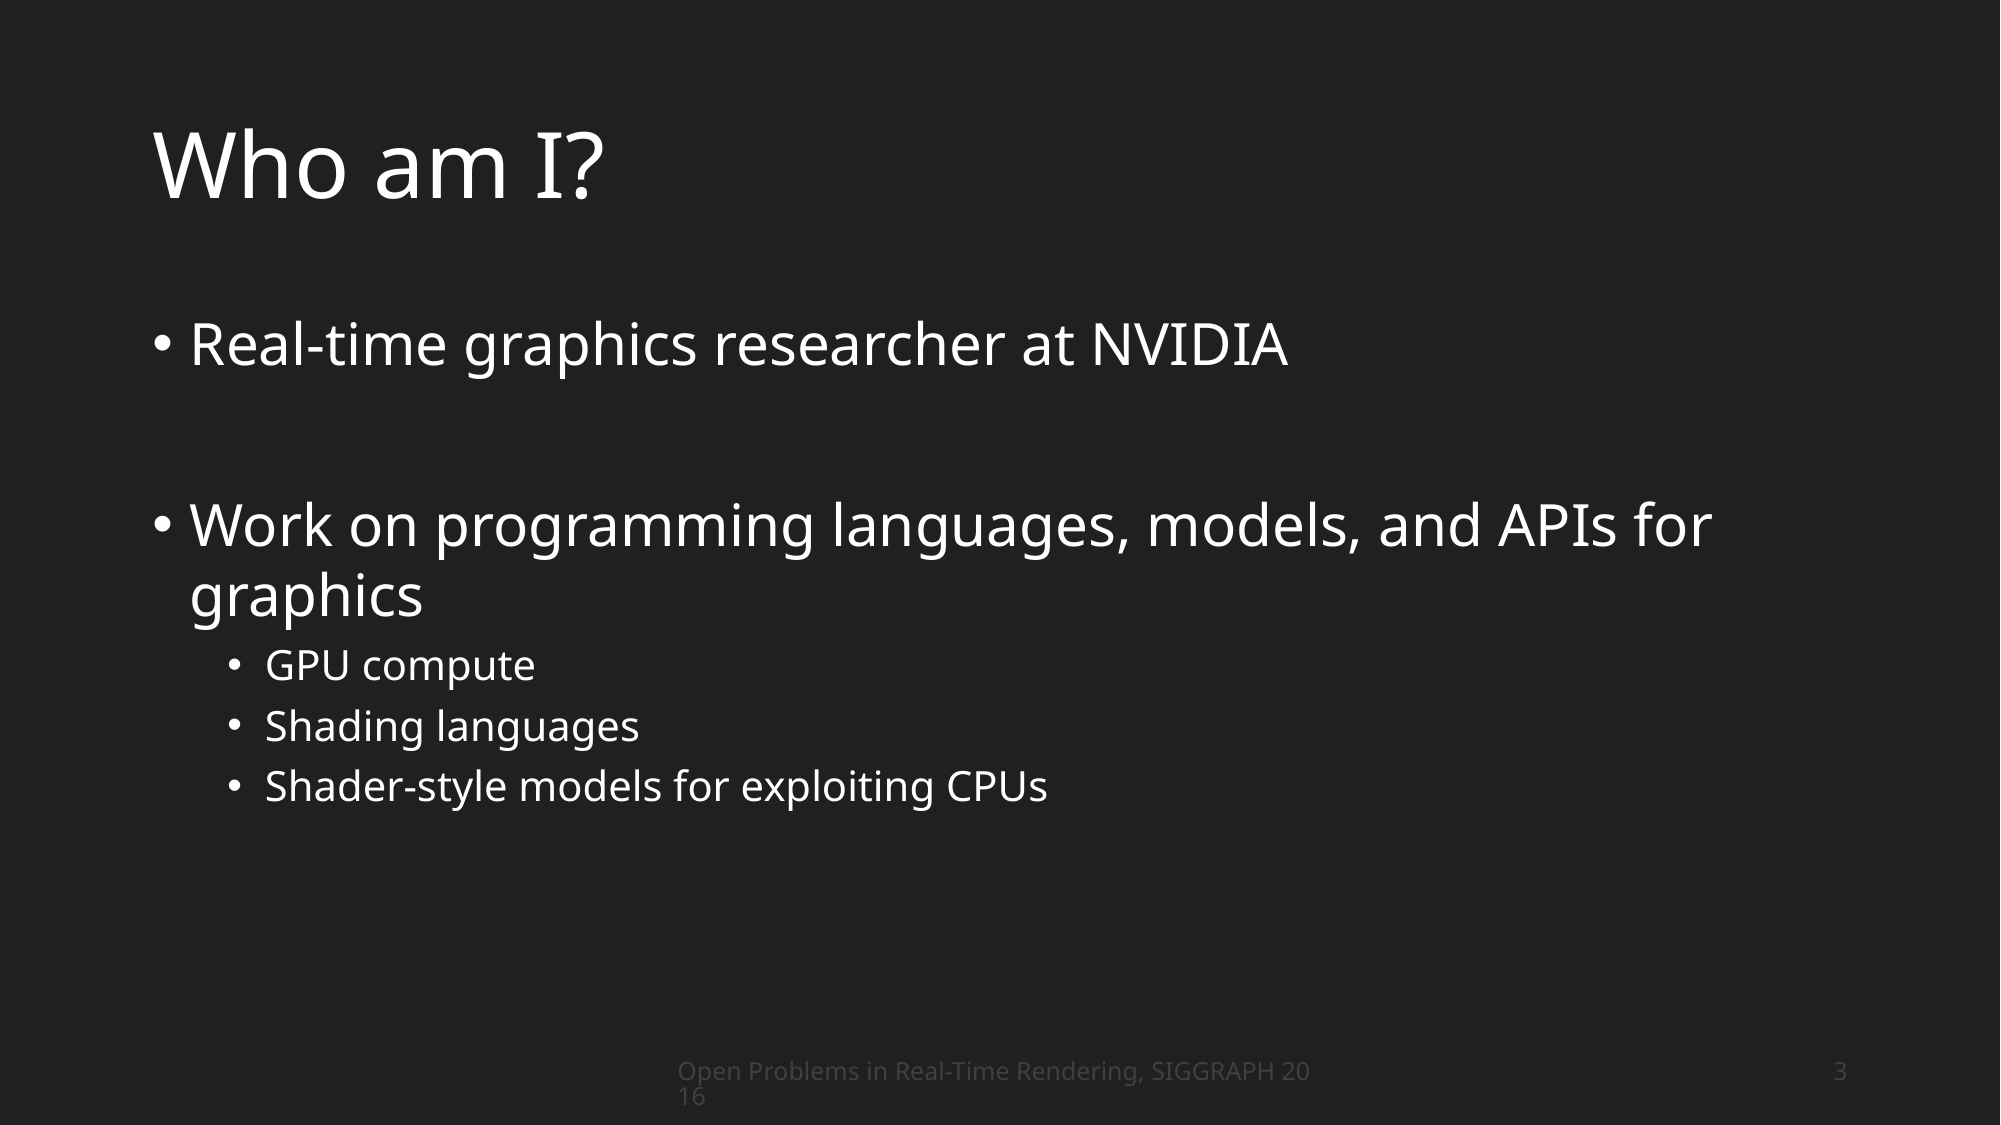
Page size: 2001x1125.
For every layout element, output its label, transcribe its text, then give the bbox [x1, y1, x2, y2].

footer Open Problems in Real-Time Rendering, SIGGRAPH 2016 [662, 1042, 1338, 1103]
title Who am I? [137, 59, 1863, 278]
slide_number 3 [1412, 1042, 1863, 1103]
list Real-time graphics researcher at NVIDIA Work on programming languages, models, and APIs for graphics GPU compute Shading languages Shader-style models for exploiting CPUs [137, 299, 1863, 1014]
